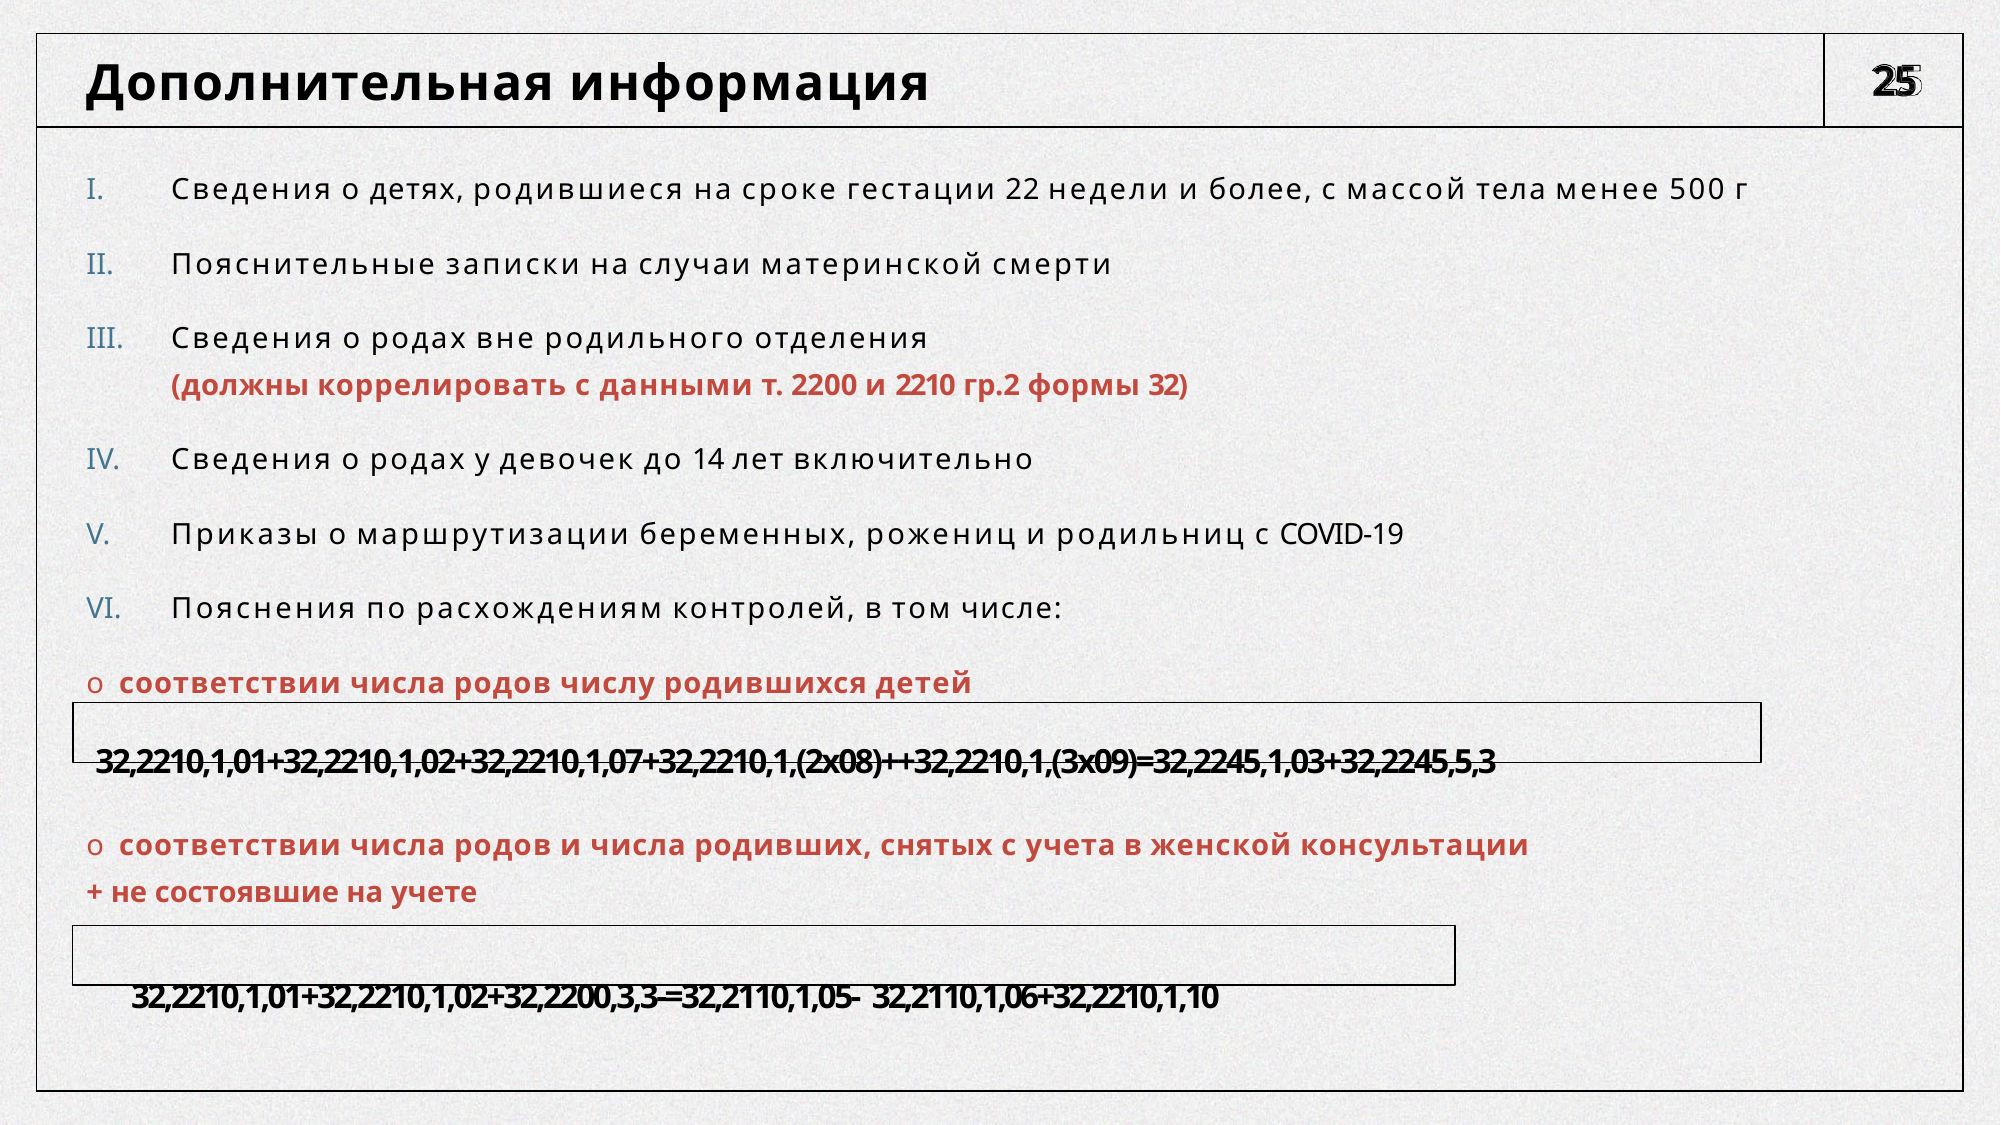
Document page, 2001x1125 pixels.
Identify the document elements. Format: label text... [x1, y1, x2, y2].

text_box [72, 702, 1761, 763]
table_header 25 [1825, 34, 1962, 126]
text_box [72, 925, 1456, 986]
table_cell Сведения о детях, родившиеся на сроке гестации 22 недели и более, с массой тела менее 500 г Пояснительные записки на случаи материнской смерти Сведения о родах вне родильного отделения (должны коррелировать с данными т. 2200 и 2210 гр.2 формы 32) Сведения о родах у девочек до 14 лет включительно Приказы о маршрутизации беременных, рожениц и родильниц с COVID-19 Пояснения по расхождениям контролей, в том числе: соответствии числа родов числу родившихся детей 32,2210,1,01+32,2210,1,02+32,2210,1,07+32,2210,1,(2х08)++32,2210,1,(3х09)=32,2245,1,03+32,2245,5,3 соответствии числа родов и числа родивших, снятых с учета в женской консультации + не состоявшие на учете 32,2210,1,01+32,2210,1,02+32,2200,3,3-=32,2110,1,05- 32,2110,1,06+32,2210,1,10 [37, 128, 1962, 1090]
picture [0, 0, 2000, 1125]
table_header Дополнительная информация [37, 34, 1823, 126]
